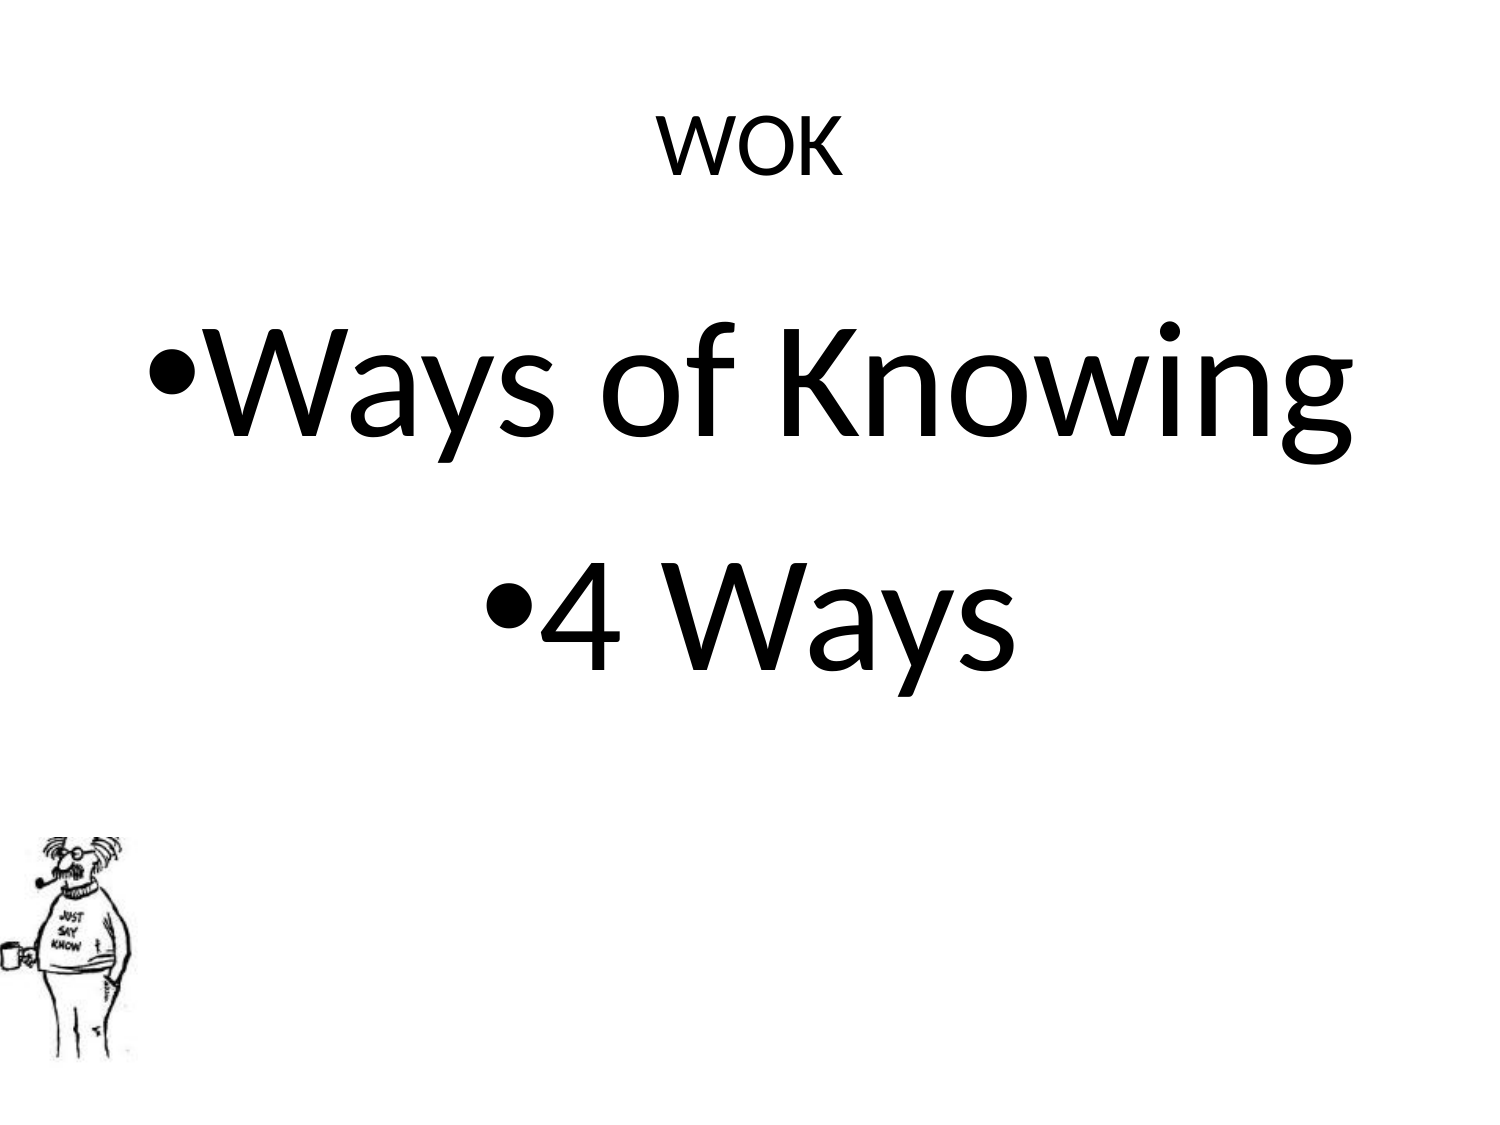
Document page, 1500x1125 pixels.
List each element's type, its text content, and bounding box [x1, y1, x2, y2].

picture [0, 837, 171, 1125]
list Ways of Knowing 4 Ways [75, 262, 1425, 1005]
title WOK [75, 45, 1425, 233]
